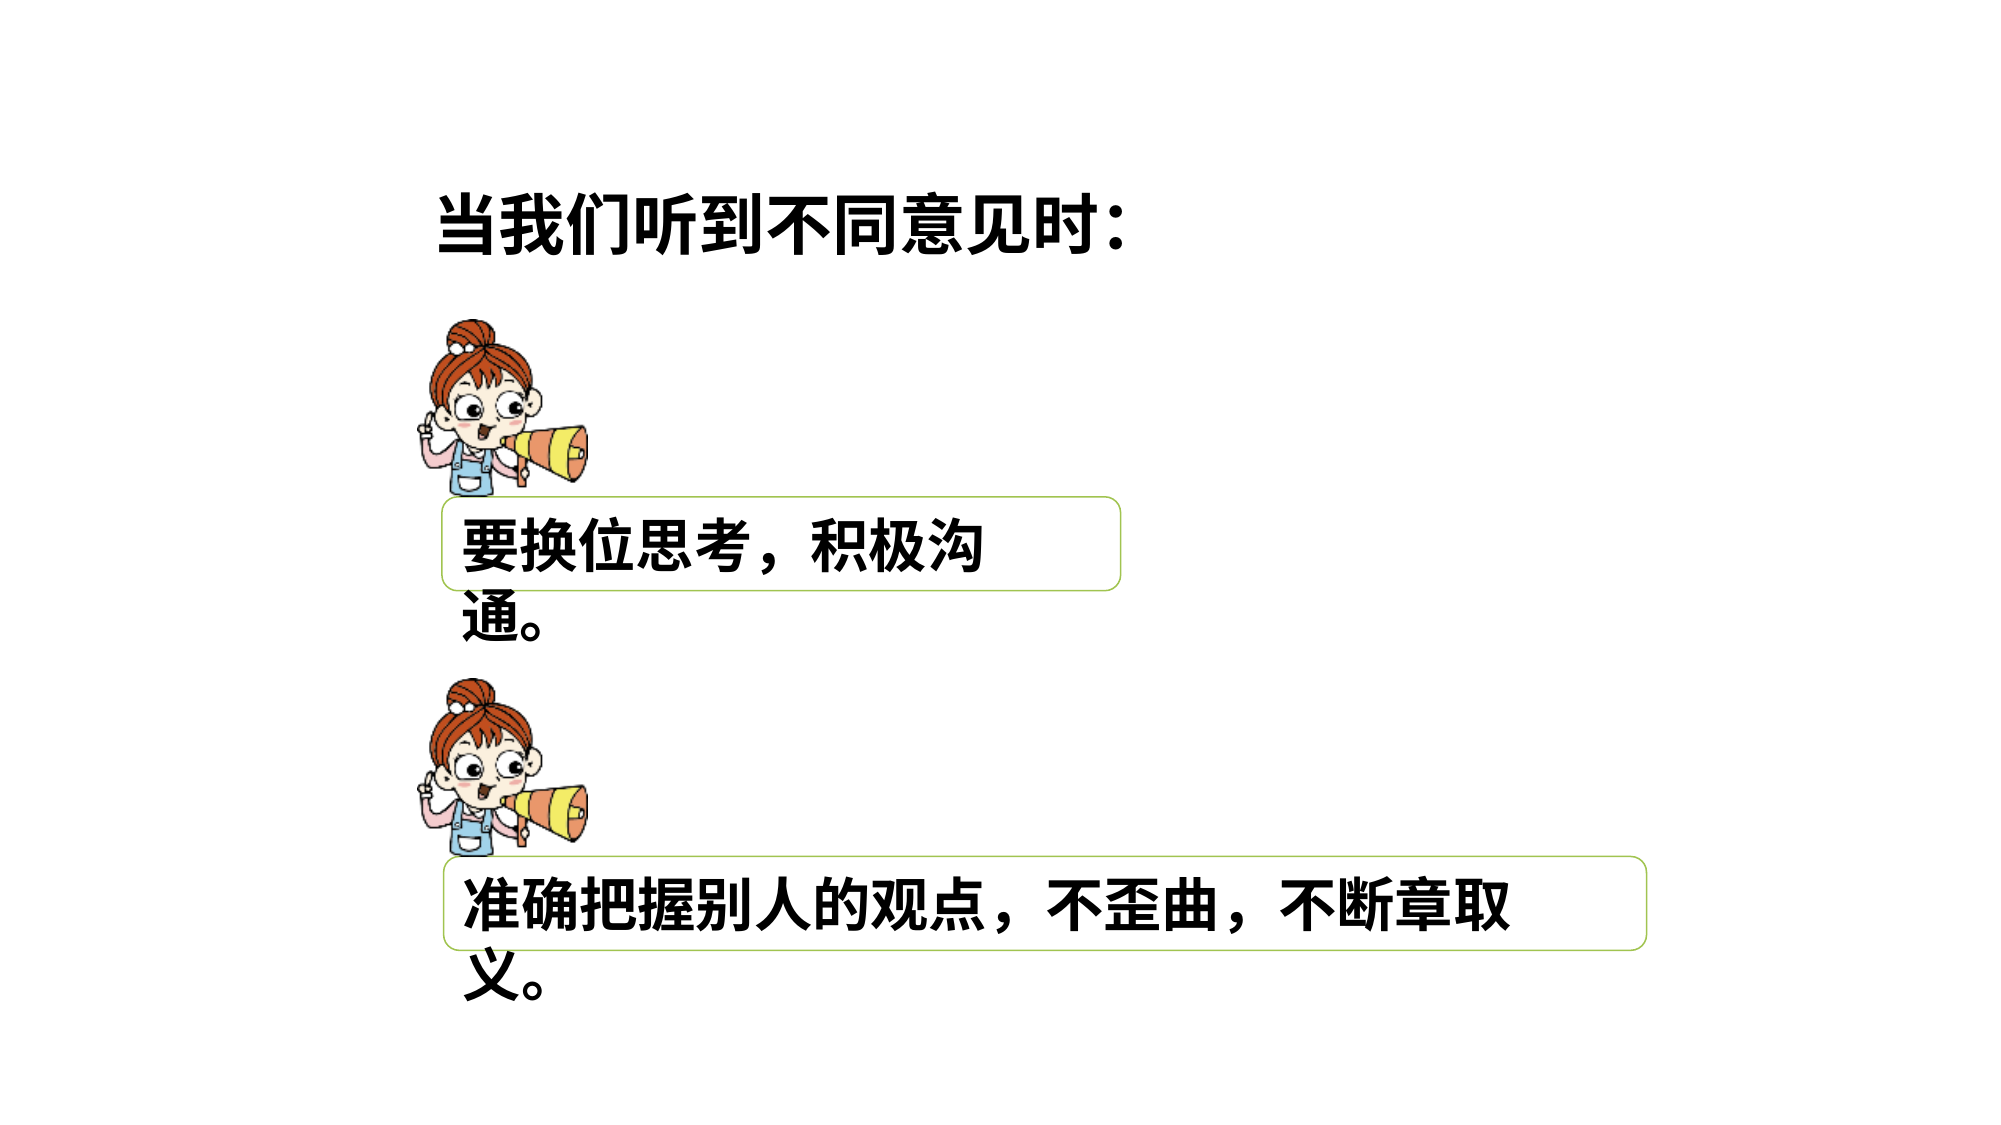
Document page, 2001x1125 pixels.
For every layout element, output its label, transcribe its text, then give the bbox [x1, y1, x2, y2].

picture [417, 318, 588, 498]
picture [417, 678, 588, 857]
text_box 当我们听到不同意见时： [417, 175, 1181, 270]
text_box 要换位思考，积极沟通。 [441, 496, 1121, 591]
text_box 准确把握别人的观点，不歪曲，不断章取义。 [443, 856, 1647, 951]
